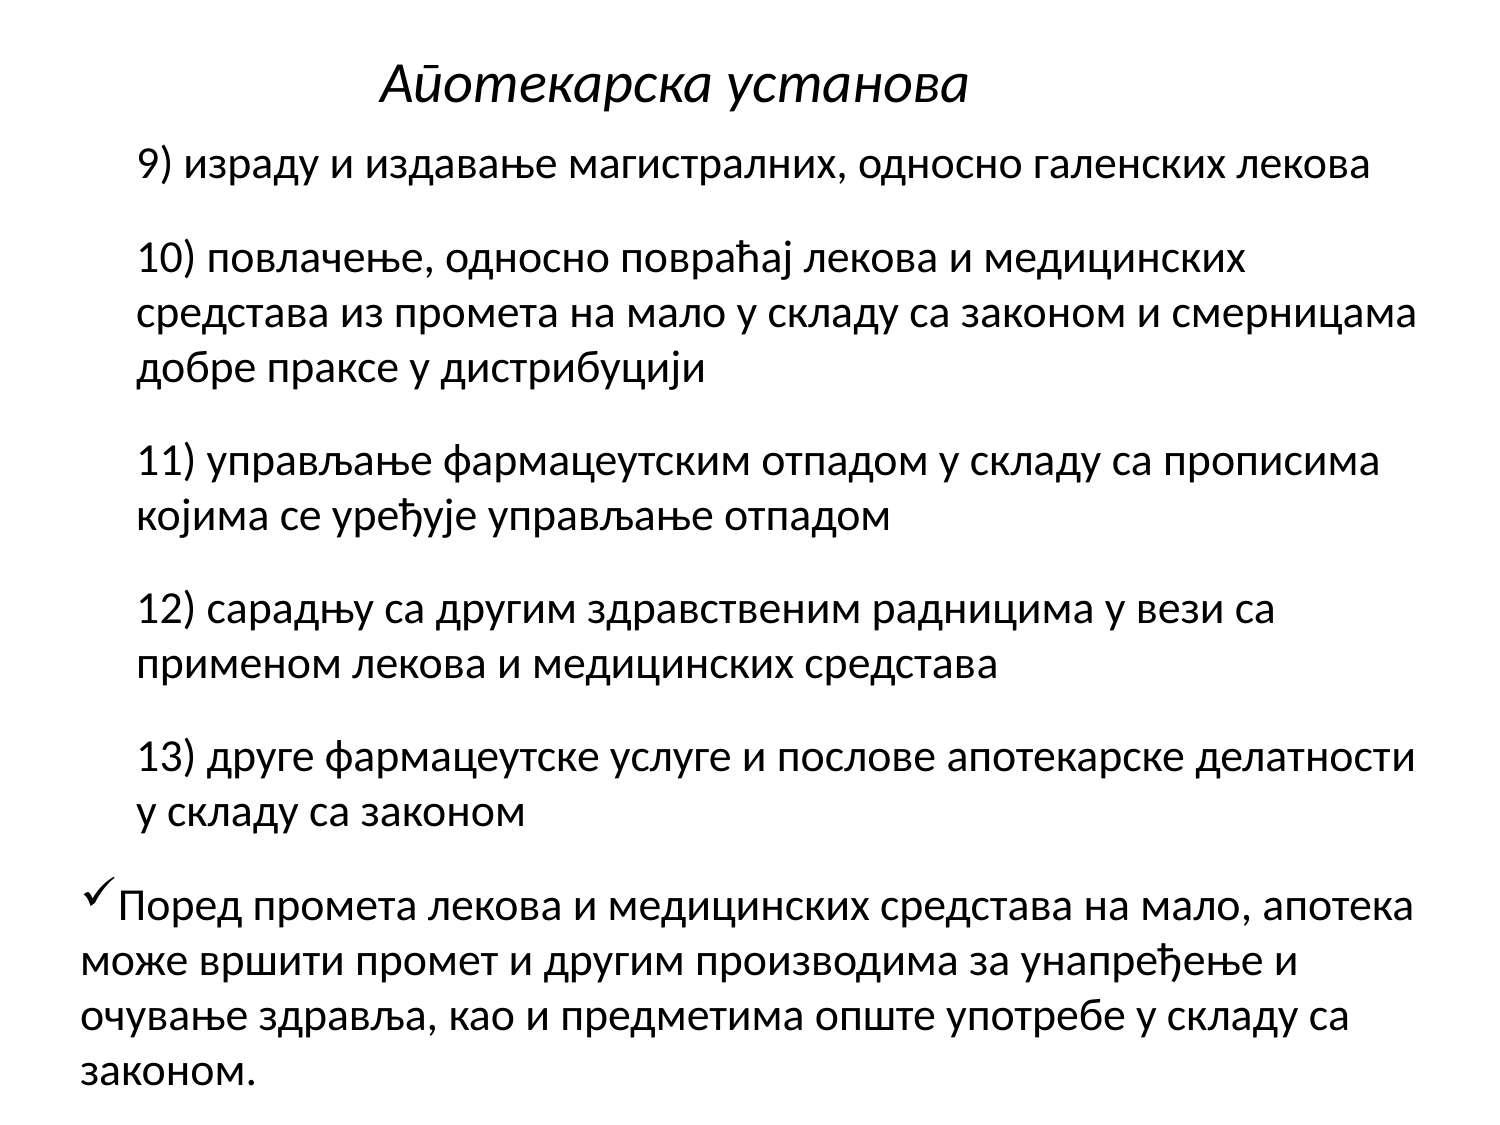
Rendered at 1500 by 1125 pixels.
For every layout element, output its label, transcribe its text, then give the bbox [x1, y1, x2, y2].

title Апотекарска установа [88, 30, 1276, 125]
list 9) израду и издавање магистралних, односно галенских лекова 10) повлачење, односно повраћај лекова и медицинских средстава из промета на мало у складу са законом и смерницама добре праксе у дистрибуцији 11) управљање фармацеутским отпадом у складу са прописима којима се уређује управљање отпадом 12) сарадњу са другим здравственим радницима у вези са применом лекова и медицинских средставa 13) друге фармацеутске услуге и послове апотекарске делатности у складу са законом Поред промета лекова и медицинских средстава на мало, апотека може вршити промет и другим производима за унапређење и очување здравља, као и предметима опште употребе у складу са законом. Листу производа који се, поред лекова и медицинских средстава, могу продавати у апотеци, прописује министар. [64, 125, 1447, 1012]
